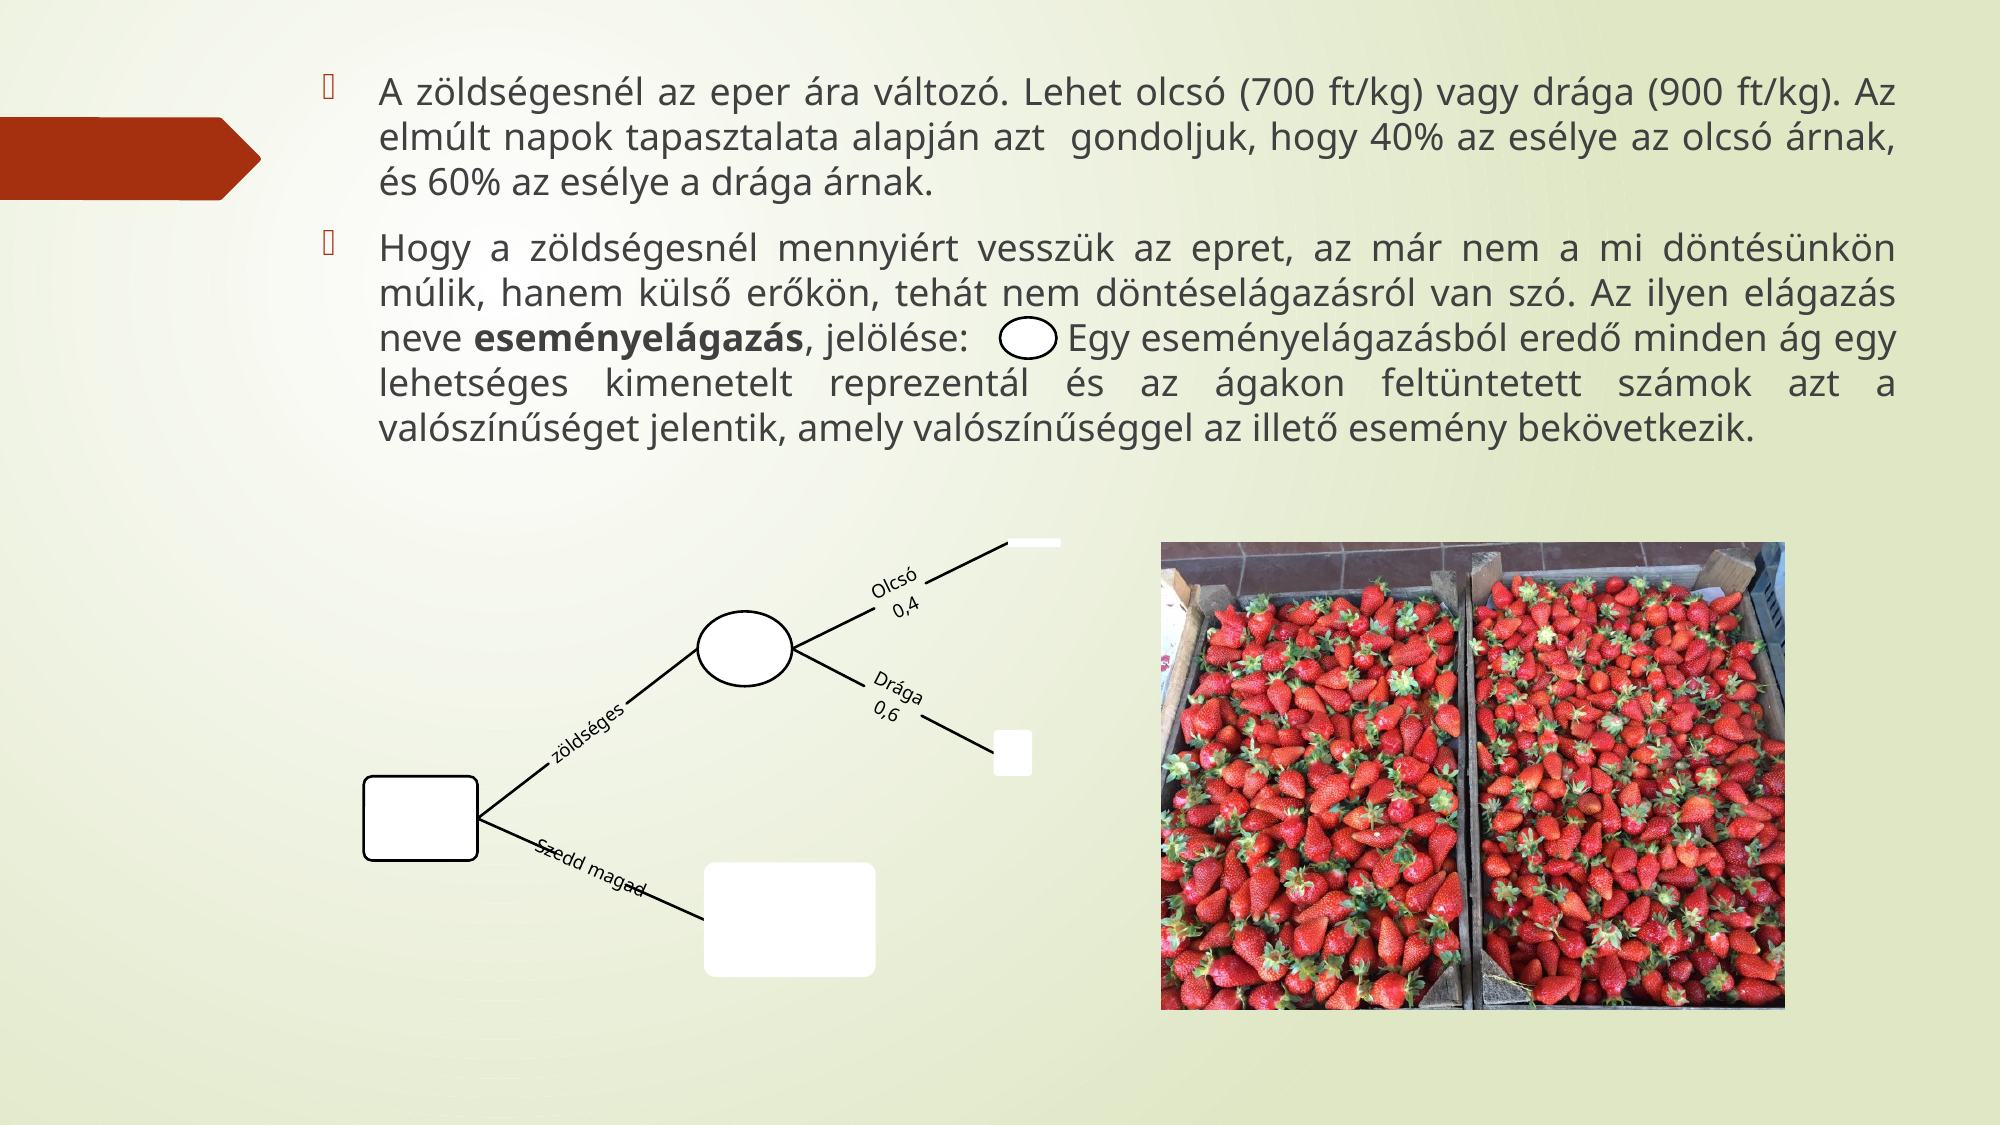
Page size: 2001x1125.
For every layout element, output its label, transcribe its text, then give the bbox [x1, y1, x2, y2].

picture [1160, 541, 1785, 1011]
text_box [332, 117, 1667, 1008]
list A zöldségesnél az eper ára változó. Lehet olcsó (700 ft/kg) vagy drága (900 ft/kg). Az elmúlt napok tapasztalata alapján azt gondoljuk, hogy 40% az esélye az olcsó árnak, és 60% az esélye a drága árnak. Hogy a zöldségesnél mennyiért vesszük az epret, az már nem a mi döntésünkön múlik, hanem külső erőkön, tehát nem döntéselágazásról van szó. Az ilyen elágazás neve eseményelágazás, jelölése: Egy eseményelágazásból eredő minden ág egy lehetséges kimenetelt reprezentál és az ágakon feltüntetett számok azt a valószínűséget jelentik, amely valószínűséggel az illető esemény bekövetkezik. [307, 60, 1913, 1083]
